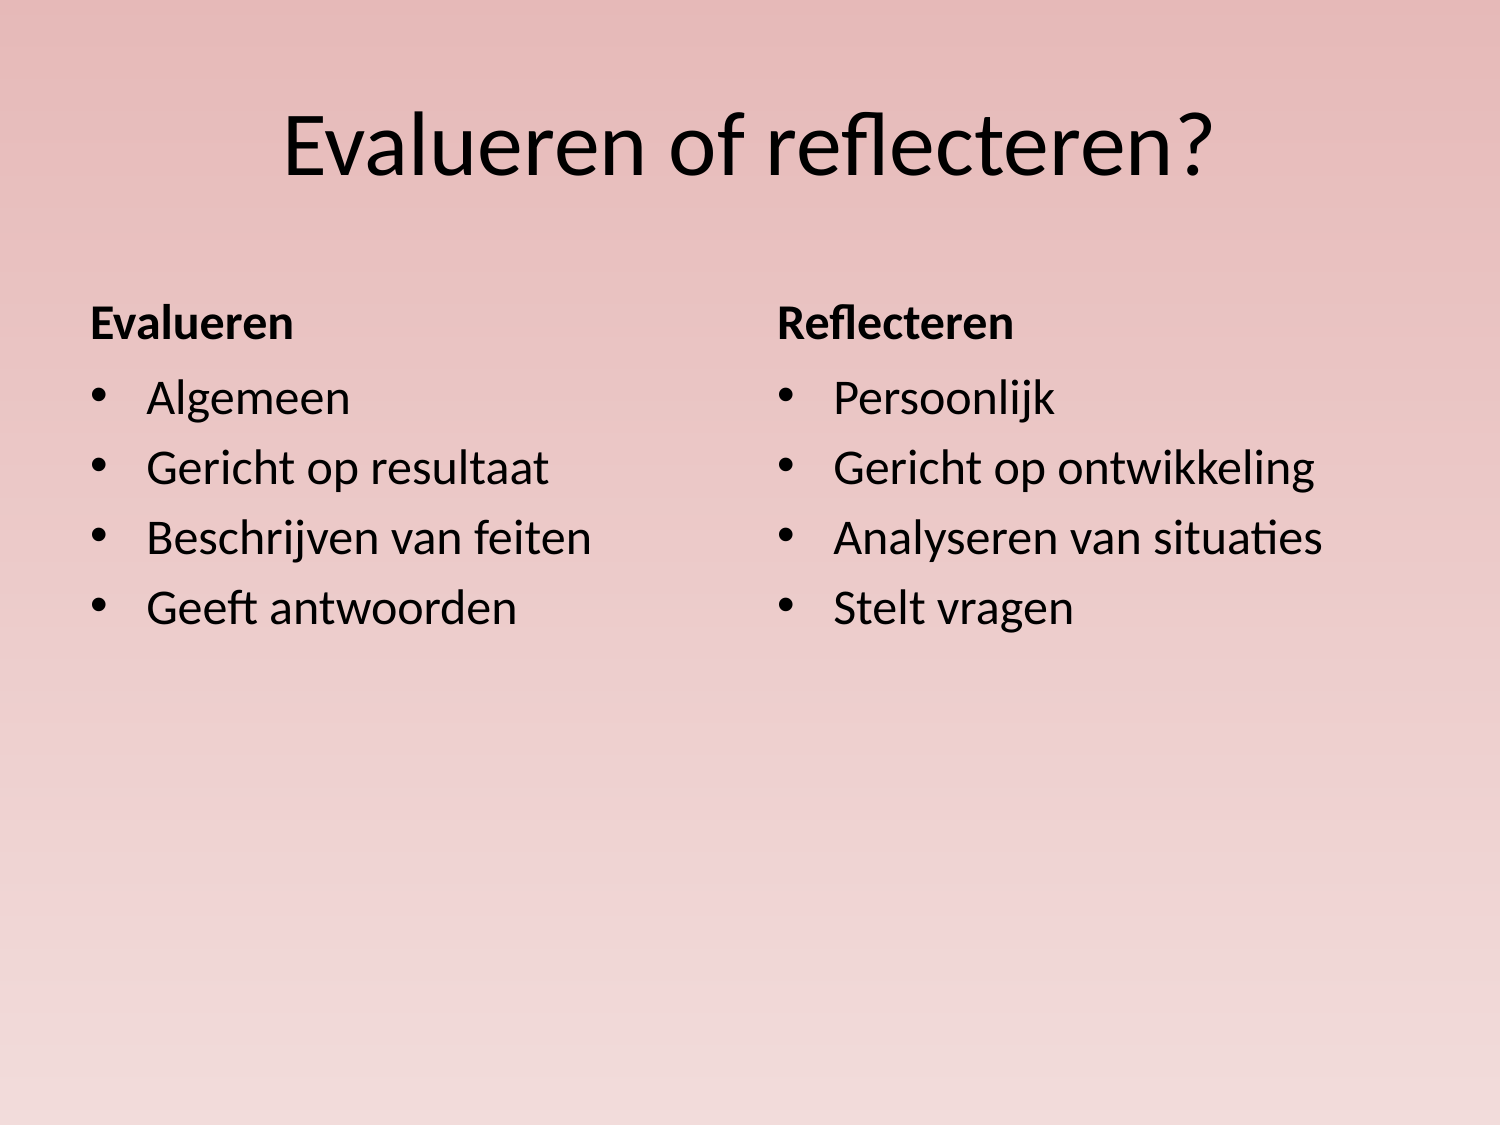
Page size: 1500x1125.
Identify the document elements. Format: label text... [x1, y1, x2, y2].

list Persoonlijk Gericht op ontwikkeling Analyseren van situaties Stelt vragen [761, 356, 1425, 1005]
list Algemeen Gericht op resultaat Beschrijven van feiten Geeft antwoorden [75, 356, 738, 1005]
title Evalueren of reflecteren? [75, 45, 1425, 233]
list Reflecteren [761, 251, 1425, 356]
list Evalueren [75, 251, 738, 356]
